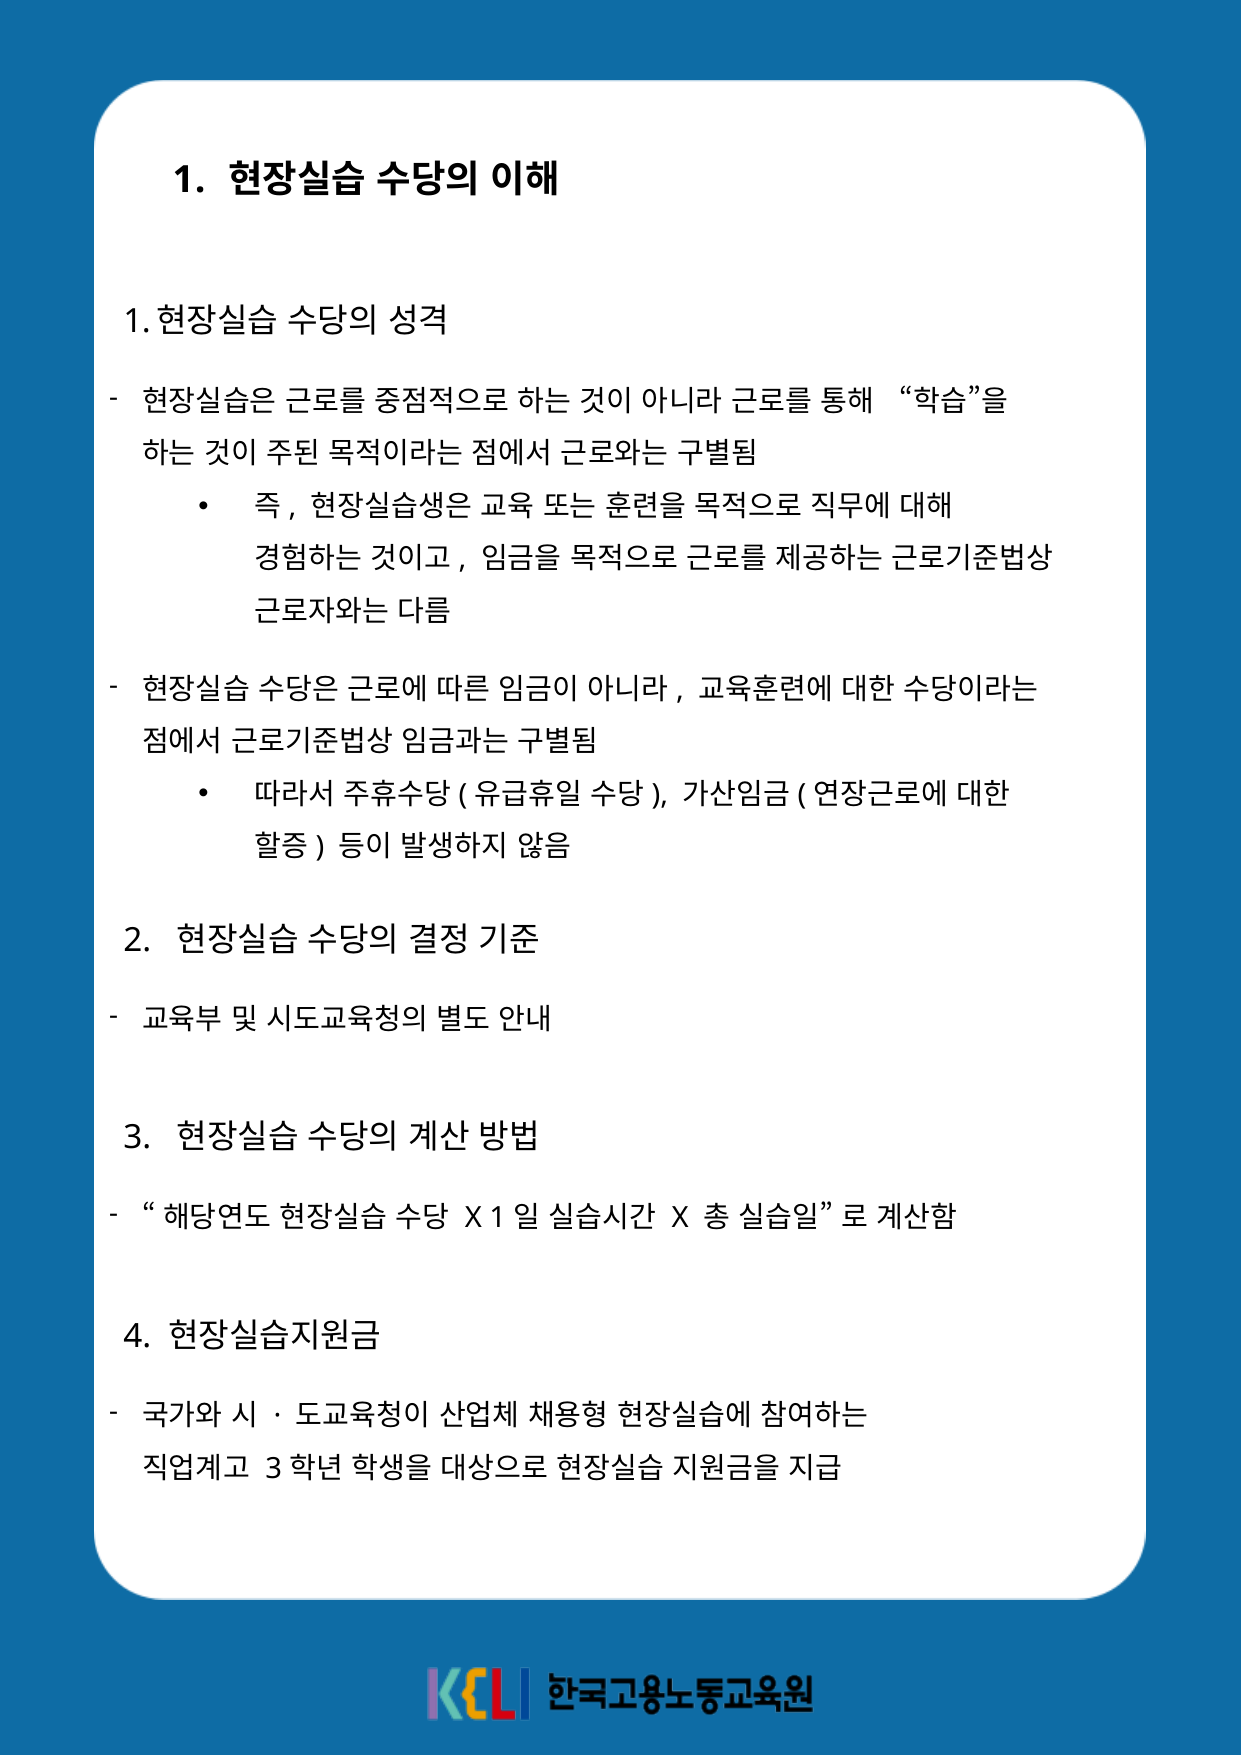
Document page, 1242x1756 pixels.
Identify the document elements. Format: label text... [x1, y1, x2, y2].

picture [0, 0, 1241, 1755]
text_box 현장실습 수당의 이해 [170, 152, 1144, 200]
text_box 현장실습 수당의 성격 현장실습은 근로를 중점적으로 하는 것이 아니라 근로를 통해 “학습”을 하는 것이 주된 목적이라는 점에서 근로와는 구별됨 즉, 현장실습생은 교육 또는 훈련을 목적으로 직무에 대해 경험하는 것이고, 임금을 목적으로 근로를 제공하는 근로기준법상 근로자와는 다름 현장실습 수당은 근로에 따른 임금이 아니라, 교육훈련에 대한 수당이라는 점에서 근로기준법상 임금과는 구별됨 따라서 주휴수당(유급휴일 수당), 가산임금(연장근로에 대한 할증) 등이 발생하지 않음 2. 현장실습 수당의 결정 기준 교육부 및 시도교육청의 별도 안내 3. 현장실습 수당의 계산 방법 “해당연도 현장실습 수당 X 1일 실습시간 X 총 실습일” 로 계산함 4. 현장실습지원금 국가와 시 · 도교육청이 산업체 채용형 현장실습에 참여하는 직업계고 3학년 학생을 대상으로 현장실습 지원금을 지급 [95, 277, 1109, 1642]
